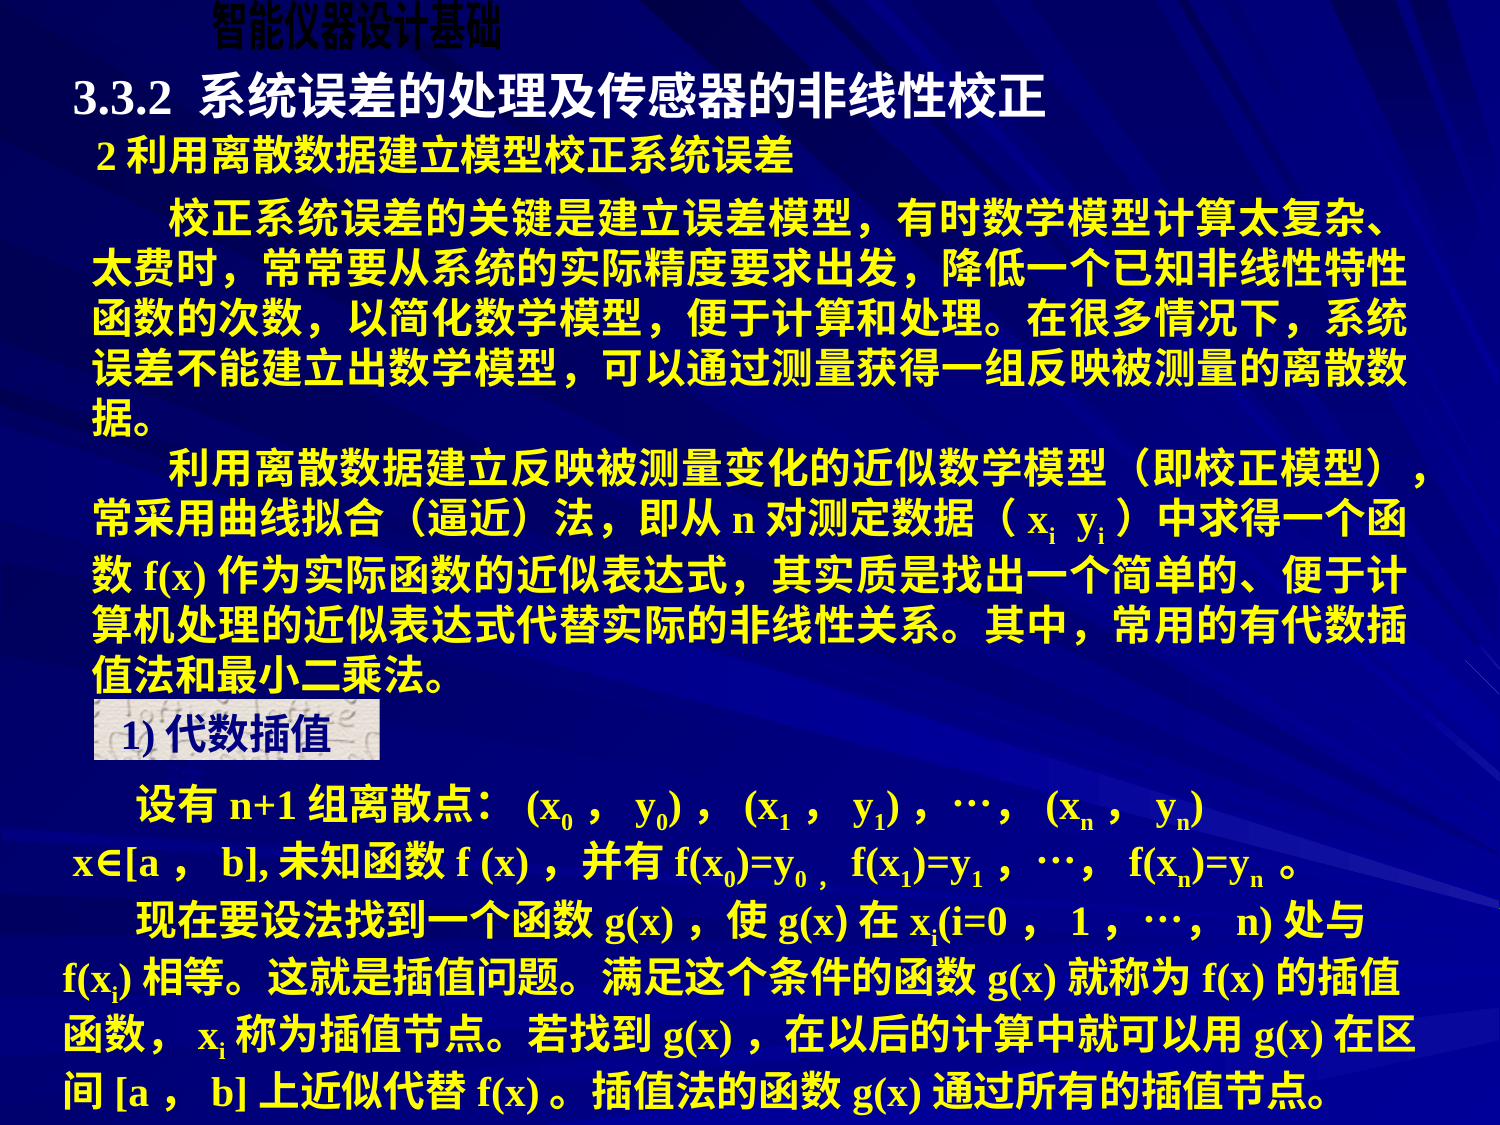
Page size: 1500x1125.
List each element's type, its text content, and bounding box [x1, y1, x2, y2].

text_box 设有n+1组离散点：(x0，y0)，(x1，y1)，…，(xn，yn) x∈[a，b],未知函数f (x)，并有f(x0)=y0，f(x1)=y1，…，f(xn)=yn 。 [57, 770, 1358, 886]
text_box 2利用离散数据建立模型校正系统误差 [81, 133, 837, 186]
text_box 3.3.2 系统误差的处理及传感器的非线性校正 [57, 57, 1371, 133]
text_box 现在要设法找到一个函数g(x)，使g(x)在xi(i=0，1，…，n)处与f(xi)相等。这就是插值问题。满足这个条件的函数g(x)就称为f(x)的插值函数，xi称为插值节点。若找到g(x)，在以后的计算中就可以用g(x)在区间[a，b]上近似代替f(x)。插值法的函数g(x)通过所有的插值节点。 [47, 886, 1452, 1123]
text_box 1)代数插值法 [94, 699, 380, 760]
text_box 校正系统误差的关键是建立误差模型，有时数学模型计算太复杂、太费时，常常要从系统的实际精度要求出发，降低一个已知非线性特性函数的次数，以简化数学模型，便于计算和处理。在很多情况下，系统误差不能建立出数学模型，可以通过测量获得一组反映被测量的离散数据。 利用离散数据建立反映被测量变化的近似数学模型（即校正模型），常采用曲线拟合（逼近）法，即从n对测定数据（xi yi）中求得一个函数f(x)作为实际函数的近似表达式，其实质是找出一个简单的、便于计算机处理的近似表达式代替实际的非线性关系。其中，常用的有代数插值法和最小二乘法。 [76, 184, 1424, 707]
